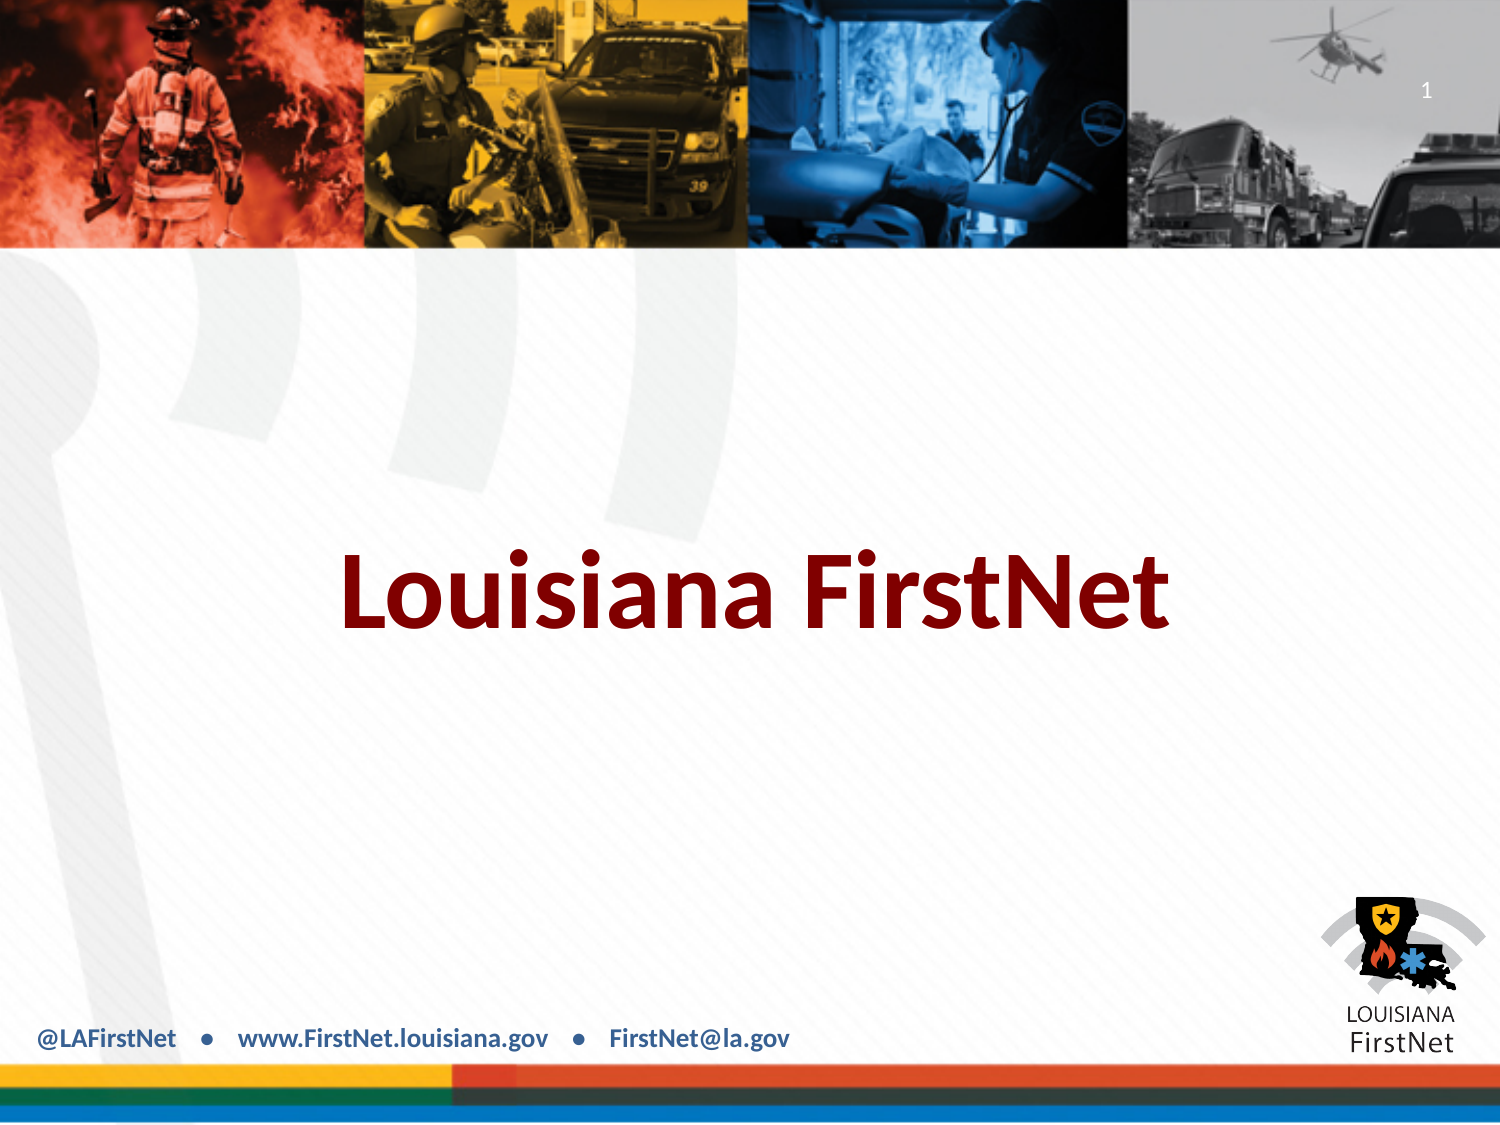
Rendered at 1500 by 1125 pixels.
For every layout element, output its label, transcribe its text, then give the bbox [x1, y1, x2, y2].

picture [0, 0, 1500, 1125]
slide_number 1 [1127, 31, 1448, 147]
text_box Louisiana FirstNet [63, 508, 1448, 659]
